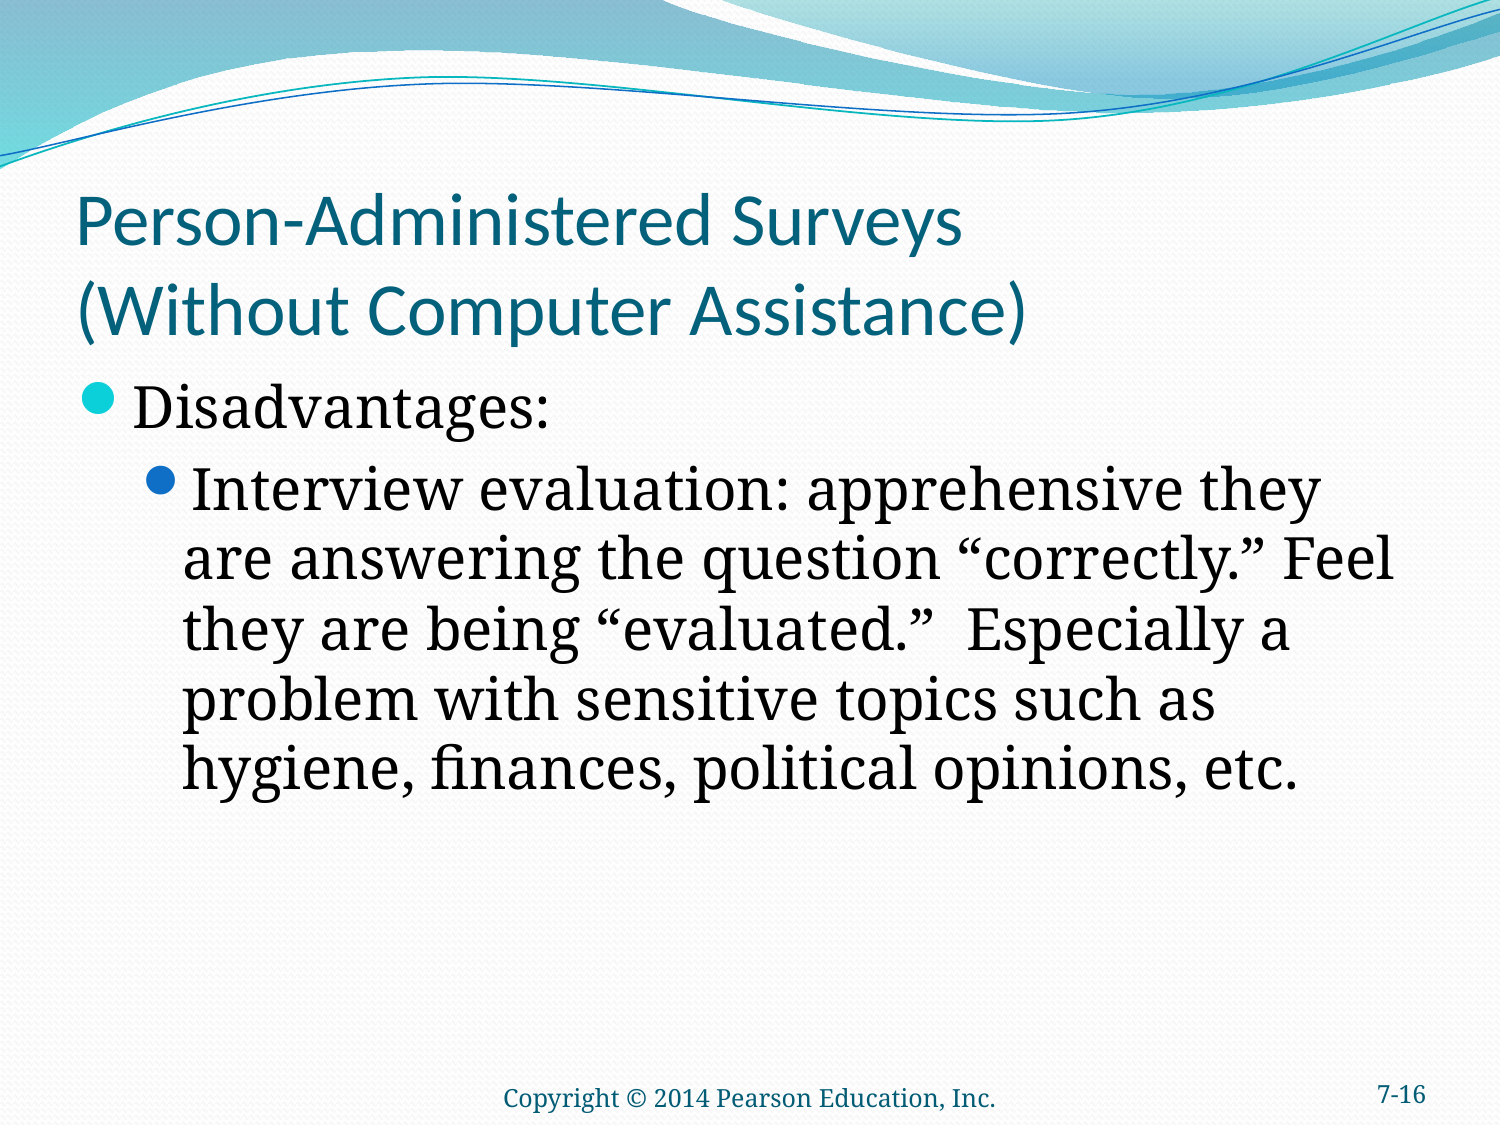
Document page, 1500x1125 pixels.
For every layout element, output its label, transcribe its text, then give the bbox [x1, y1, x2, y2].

list Disadvantages: Interview evaluation: apprehensive they are answering the question “correctly.” Feel they are being “evaluated.” Especially a problem with sensitive topics such as hygiene, finances, political opinions, etc. [62, 362, 1413, 1083]
title Person-Administered Surveys (Without Computer Assistance) [74, 162, 1426, 351]
